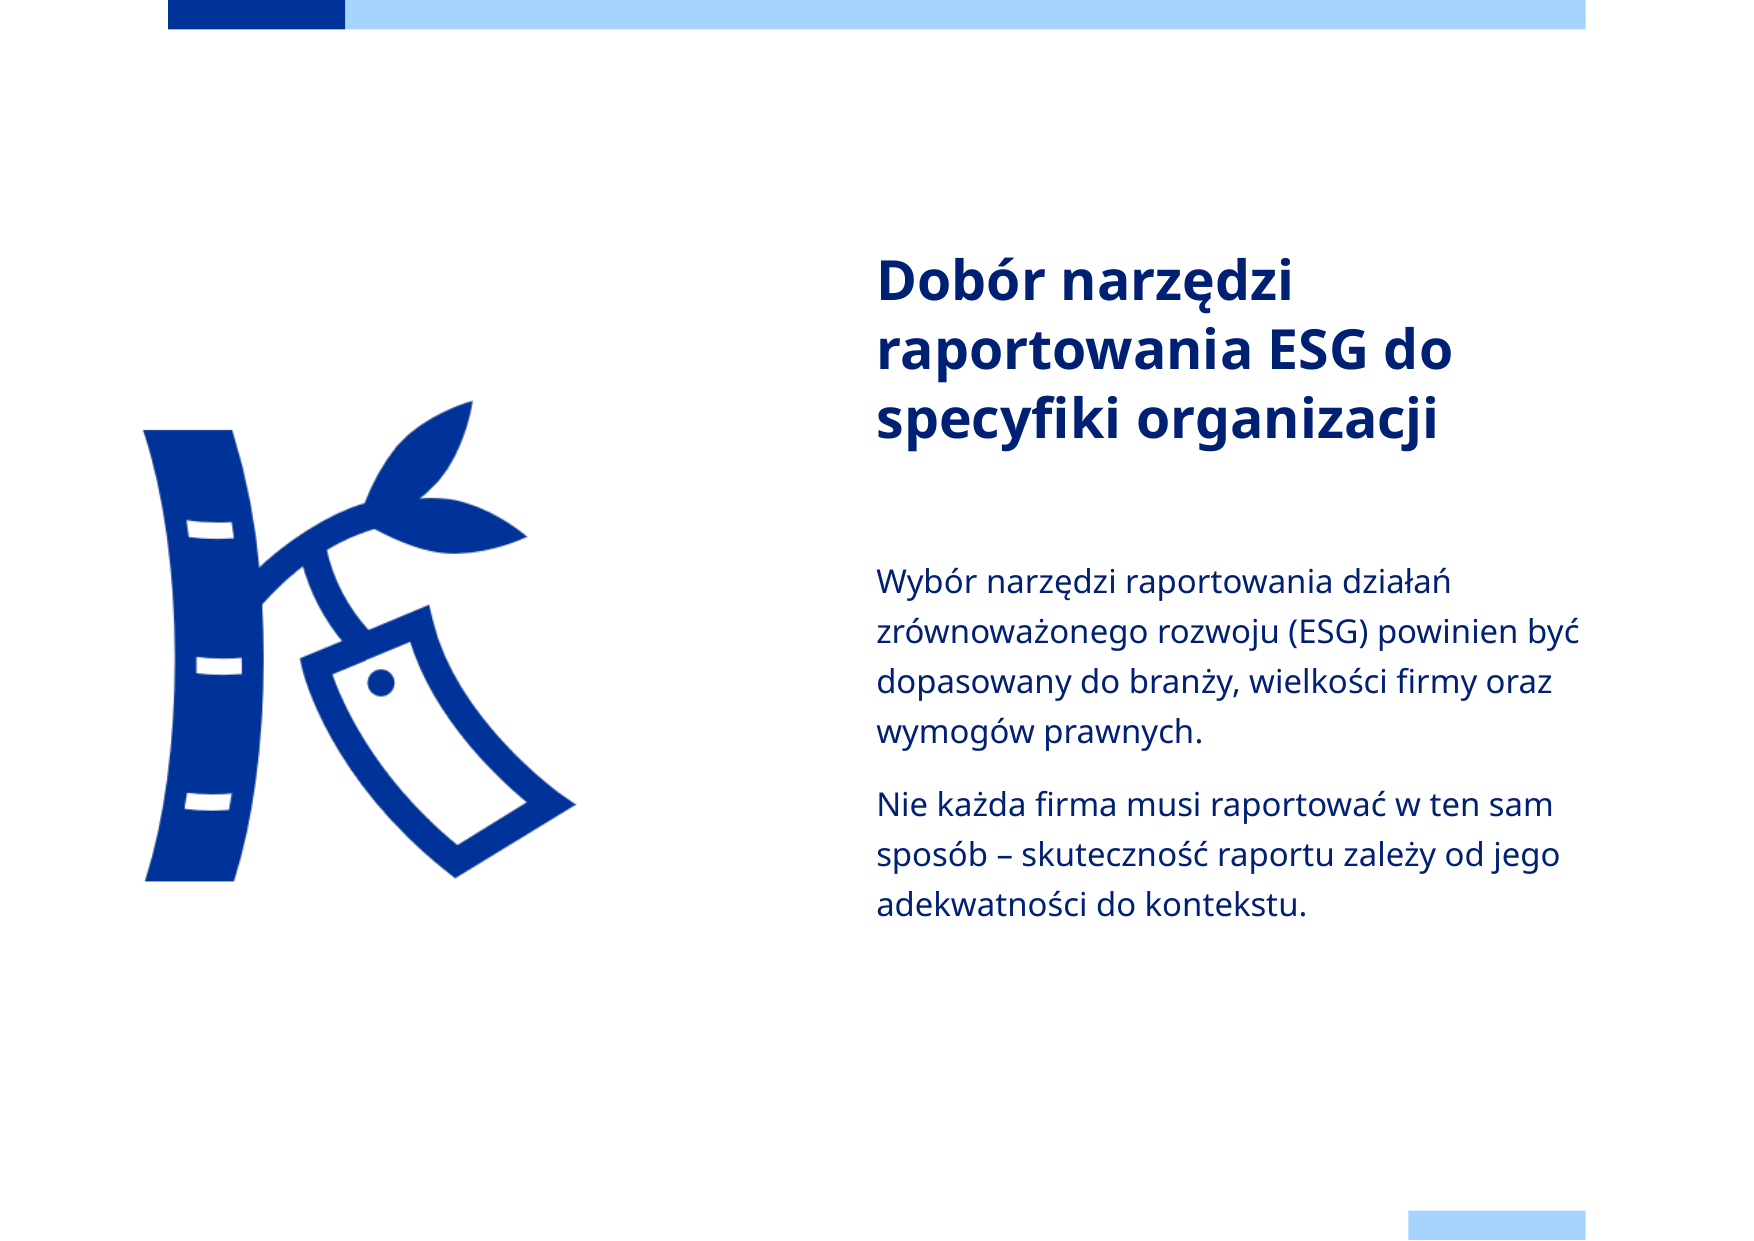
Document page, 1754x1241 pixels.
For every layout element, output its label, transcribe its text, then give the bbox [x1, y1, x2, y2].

title Dobór narzędzi raportowania ESG do specyfiki organizacji [876, 242, 1593, 452]
picture [98, 384, 620, 906]
list Wybór narzędzi raportowania działań zrównoważonego rozwoju (ESG) powinien być dopasowany do branży, wielkości firmy oraz wymogów prawnych. Nie każda firma musi raportować w ten sam sposób – skuteczność raportu zależy od jego adekwatności do kontekstu. [876, 475, 1593, 999]
